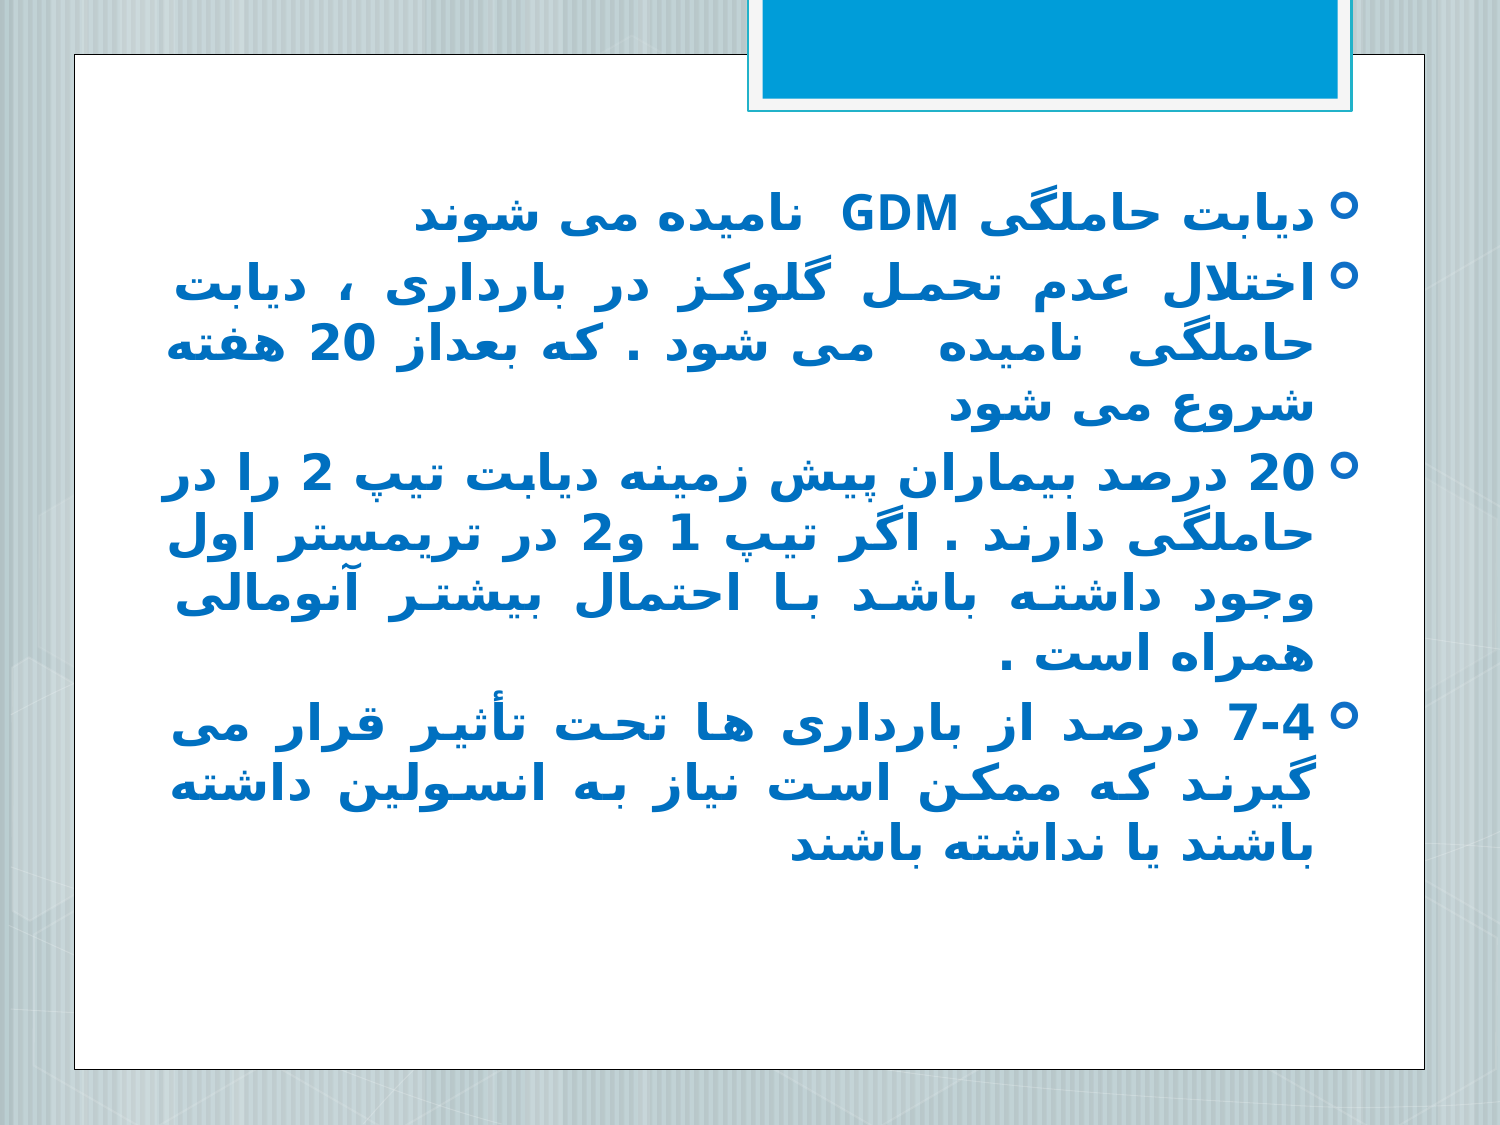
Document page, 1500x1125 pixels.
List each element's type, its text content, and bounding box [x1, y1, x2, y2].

list دیابت حاملگی GDM نامیده می شوند اختلال عدم تحمل گلوکز در بارداری ، دیابت حاملگی نامیده می شود . که بعداز 20 هفته شروع می شود 20 درصد بیماران پیش زمینه دیابت تیپ 2 را در حاملگی دارند . اگر تیپ 1 و2 در تریمستر اول وجود داشته باشد با احتمال بیشتر آنومالی همراه است . 7-4 درصد از بارداری ها تحت تأثیر قرار می گیرند که ممکن است نیاز به انسولین داشته باشند یا نداشته باشند [147, 172, 1388, 957]
